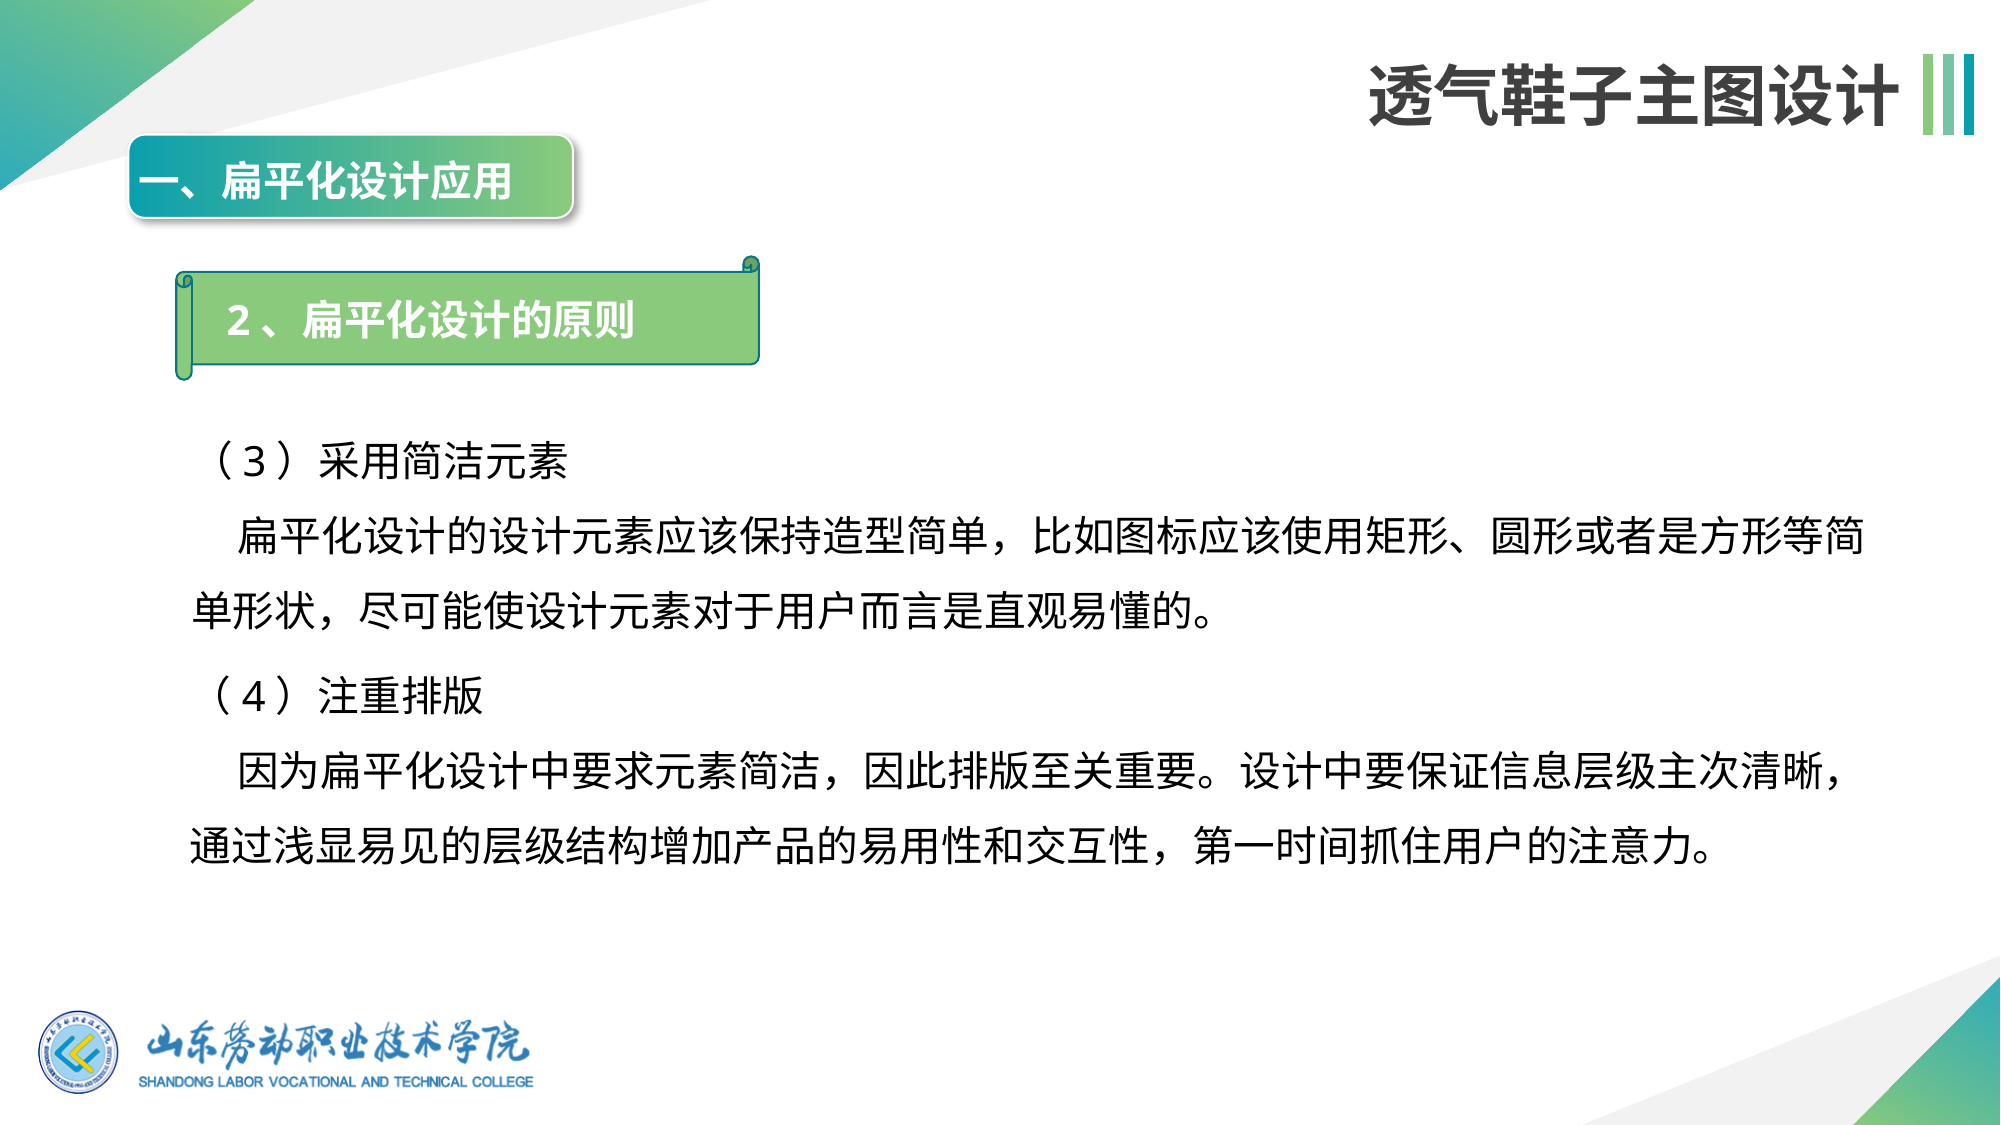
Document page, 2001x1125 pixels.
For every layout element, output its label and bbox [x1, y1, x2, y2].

picture [38, 1010, 550, 1094]
text_box [39, 134, 908, 218]
text_box [0, 0, 2000, 1125]
text_box [1928, 54, 1969, 136]
